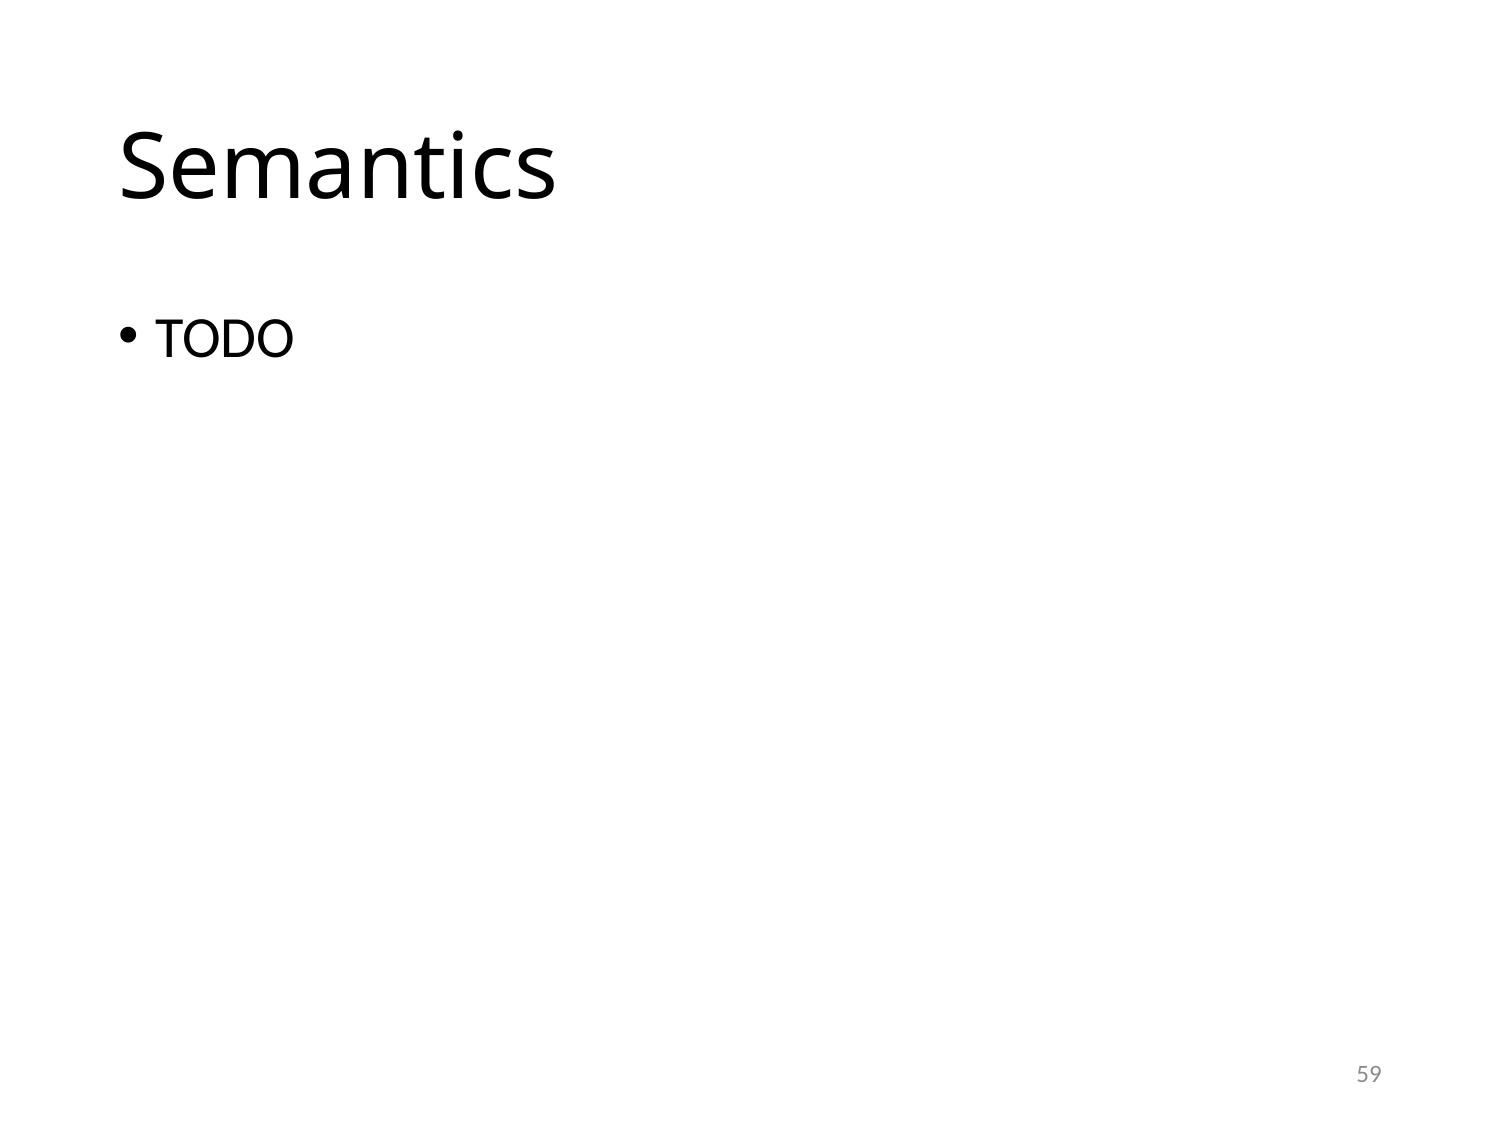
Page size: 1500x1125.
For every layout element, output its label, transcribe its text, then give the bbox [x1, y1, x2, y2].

slide_number 59 [1059, 1042, 1397, 1103]
list TODO [103, 299, 1397, 1014]
title Semantics [103, 59, 1397, 278]
